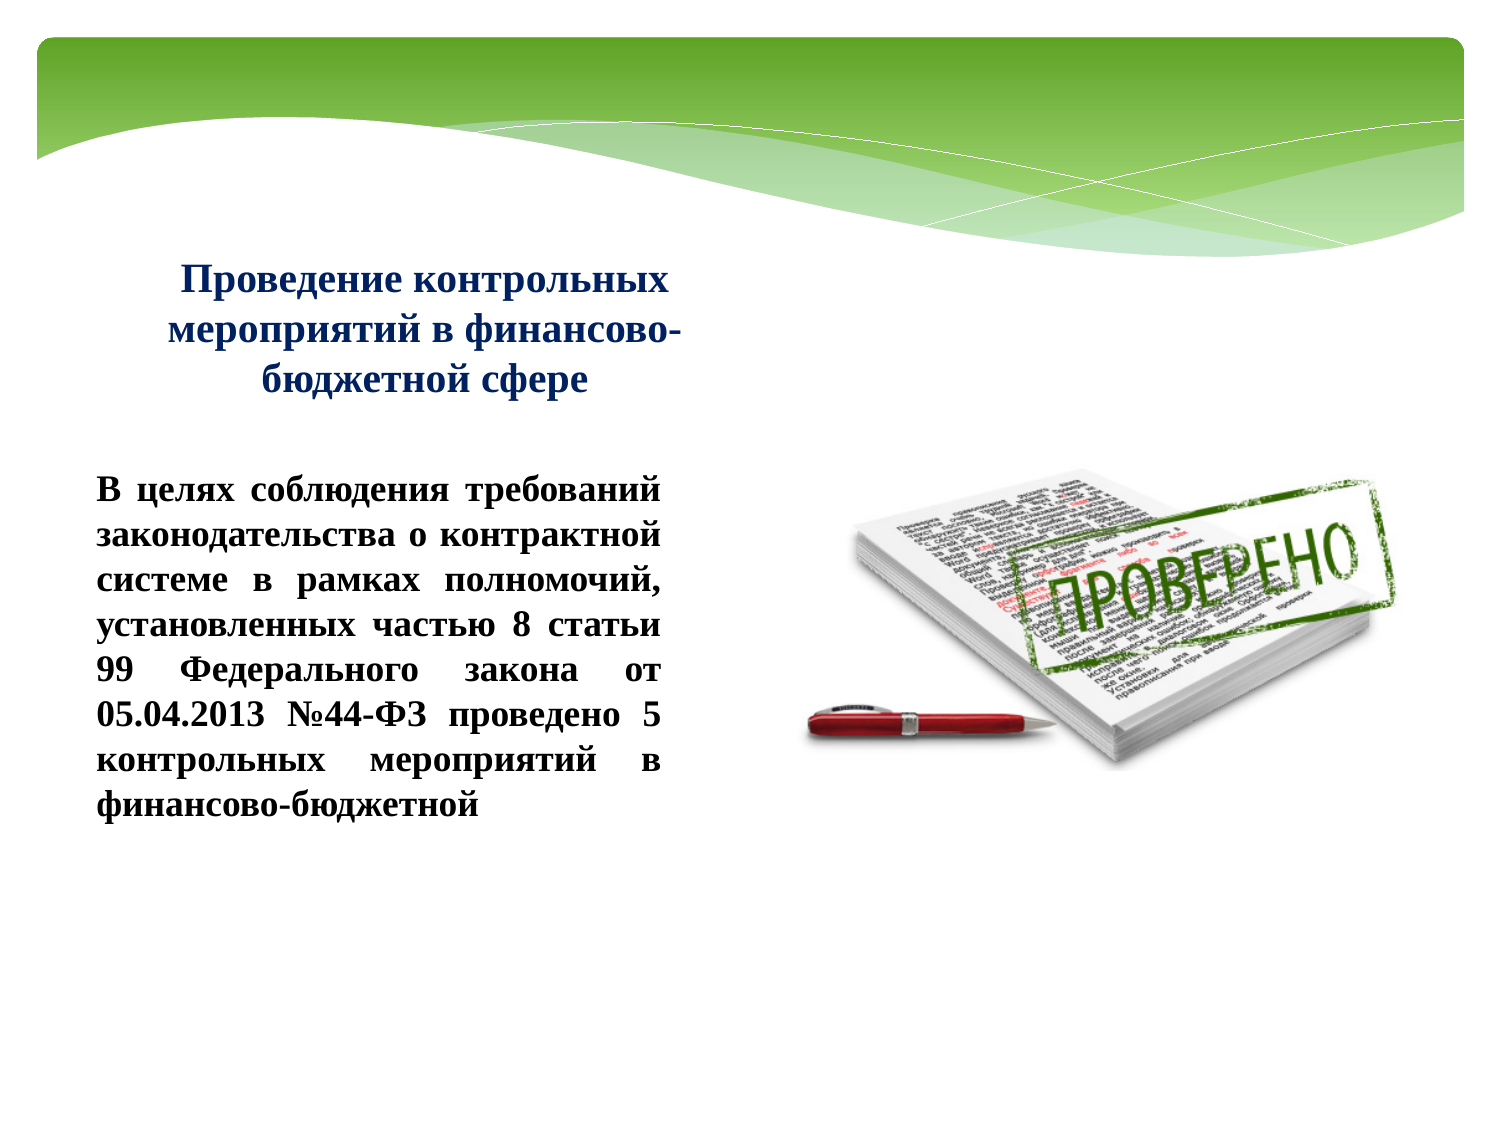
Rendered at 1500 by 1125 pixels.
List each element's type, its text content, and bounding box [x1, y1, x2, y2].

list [762, 454, 1404, 771]
list В целях соблюдения требований законодательства о контрактной системе в рамках полномочий, установленных частью 8 статьи 99 Федерального закона от 05.04.2013 №44-ФЗ проведено 5 контрольных мероприятий в финансово-бюджетной [81, 456, 677, 846]
title Проведение контрольных мероприятий в финансово-бюджетной сфере [150, 172, 700, 409]
